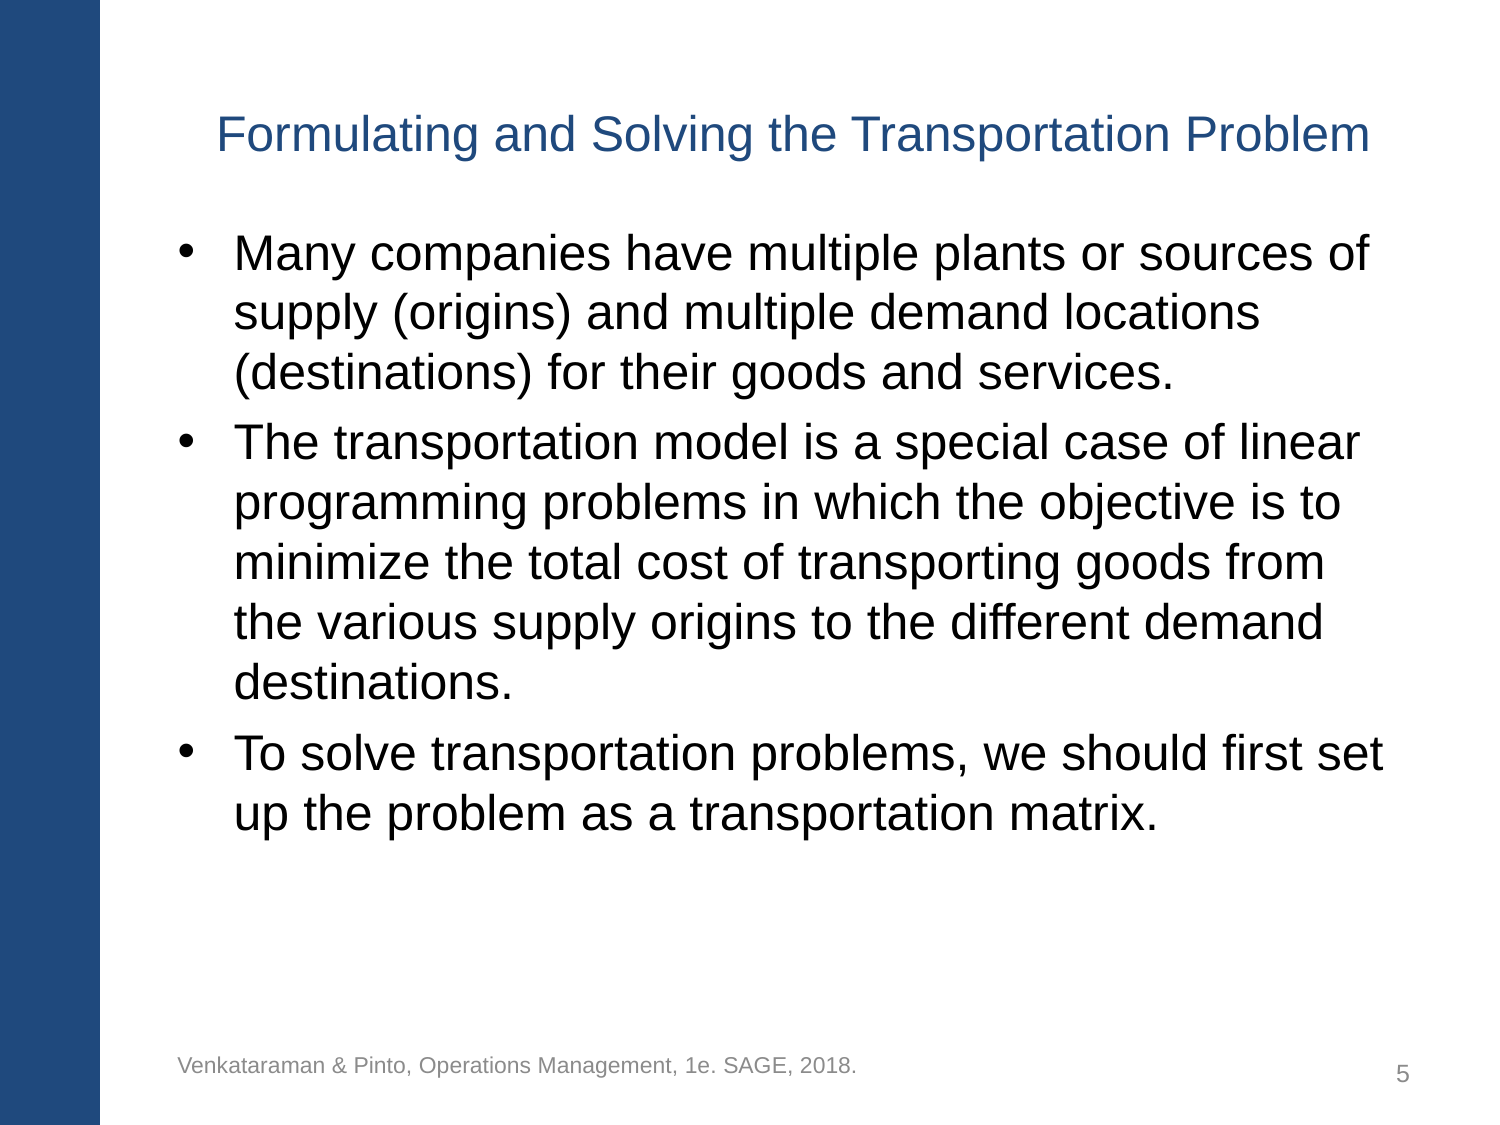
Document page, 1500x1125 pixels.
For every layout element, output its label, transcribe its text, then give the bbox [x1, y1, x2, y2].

footer Venkataraman & Pinto, Operations Management, 1e. SAGE, 2018. [162, 1042, 1313, 1103]
list Many companies have multiple plants or sources of supply (origins) and multiple demand locations (destinations) for their goods and services. The transportation model is a special case of linear programming problems in which the objective is to minimize the total cost of transporting goods from the various supply origins to the different demand destinations. To solve transportation problems, we should first set up the problem as a transportation matrix. [162, 212, 1425, 1025]
slide_number 5 [1350, 1042, 1425, 1103]
title Formulating and Solving the Transportation Problem [162, 37, 1425, 212]
